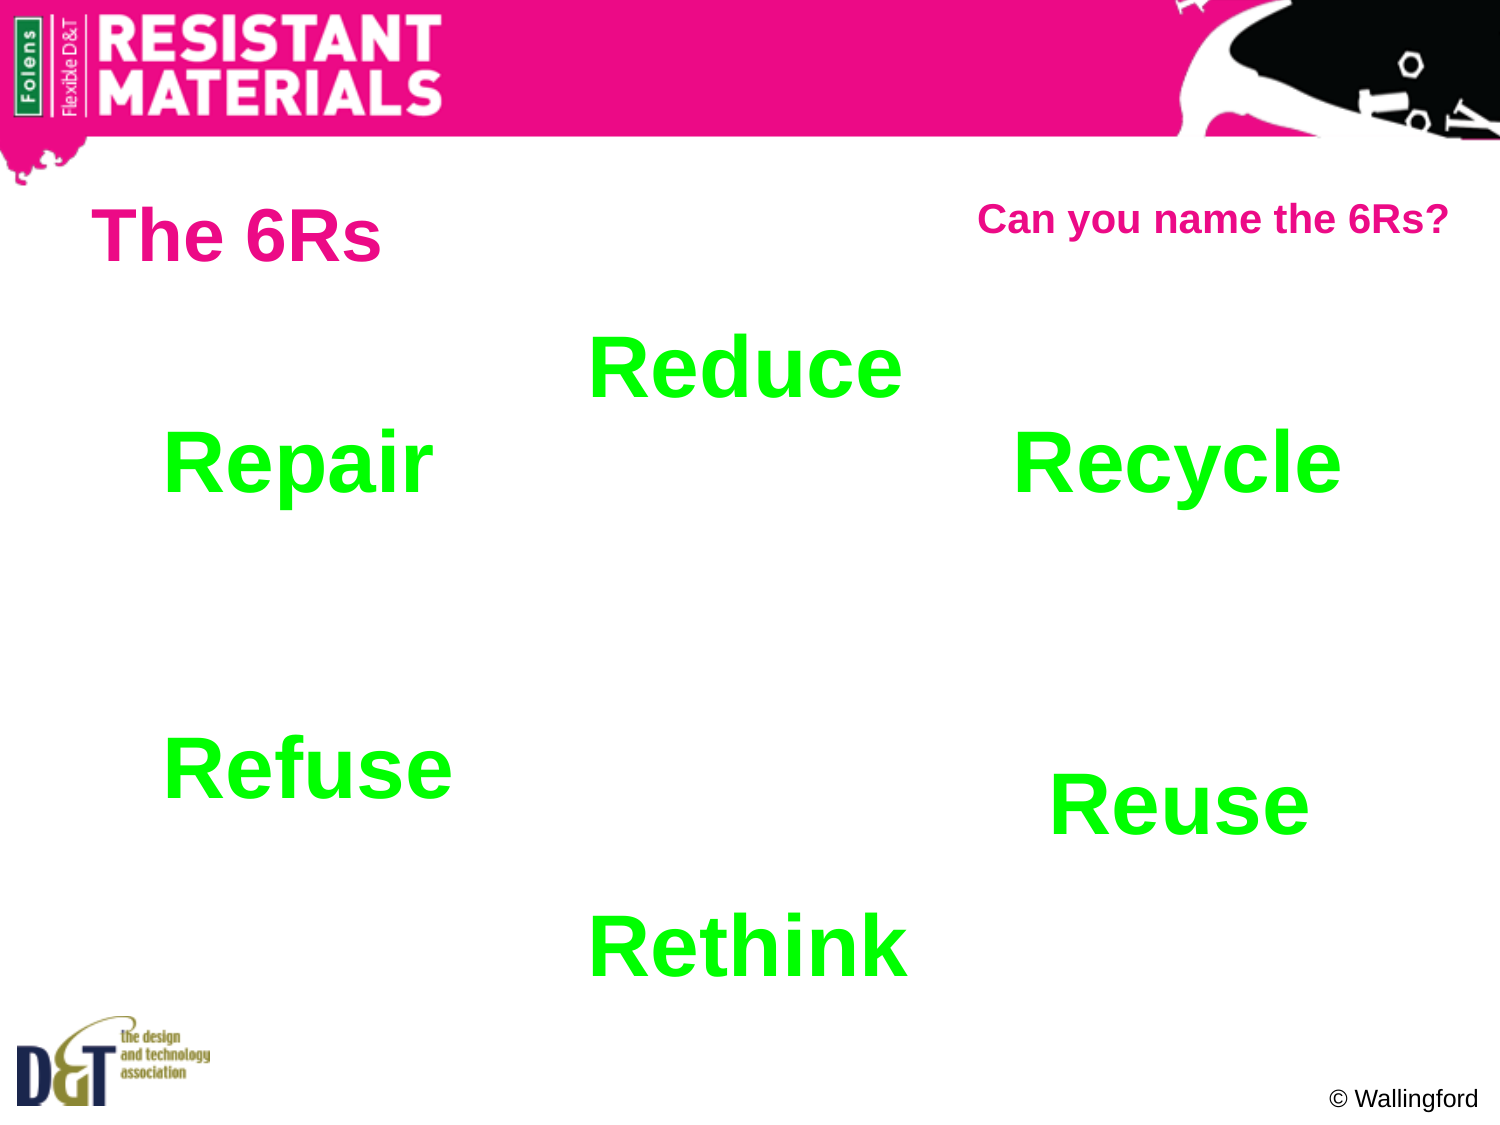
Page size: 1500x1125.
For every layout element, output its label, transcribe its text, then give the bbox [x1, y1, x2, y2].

text_box Repair [147, 397, 450, 517]
text_box Refuse [147, 704, 470, 824]
text_box Recycle [998, 397, 1360, 517]
picture [0, 0, 1500, 1125]
text_box Reuse [1033, 739, 1327, 860]
text_box © Wallingford [1257, 1074, 1495, 1125]
text_box Reduce [572, 302, 920, 423]
title The 6Rs [76, 160, 420, 301]
text_box Rethink [572, 881, 924, 1002]
text_box Can you name the 6Rs? [962, 184, 1466, 250]
